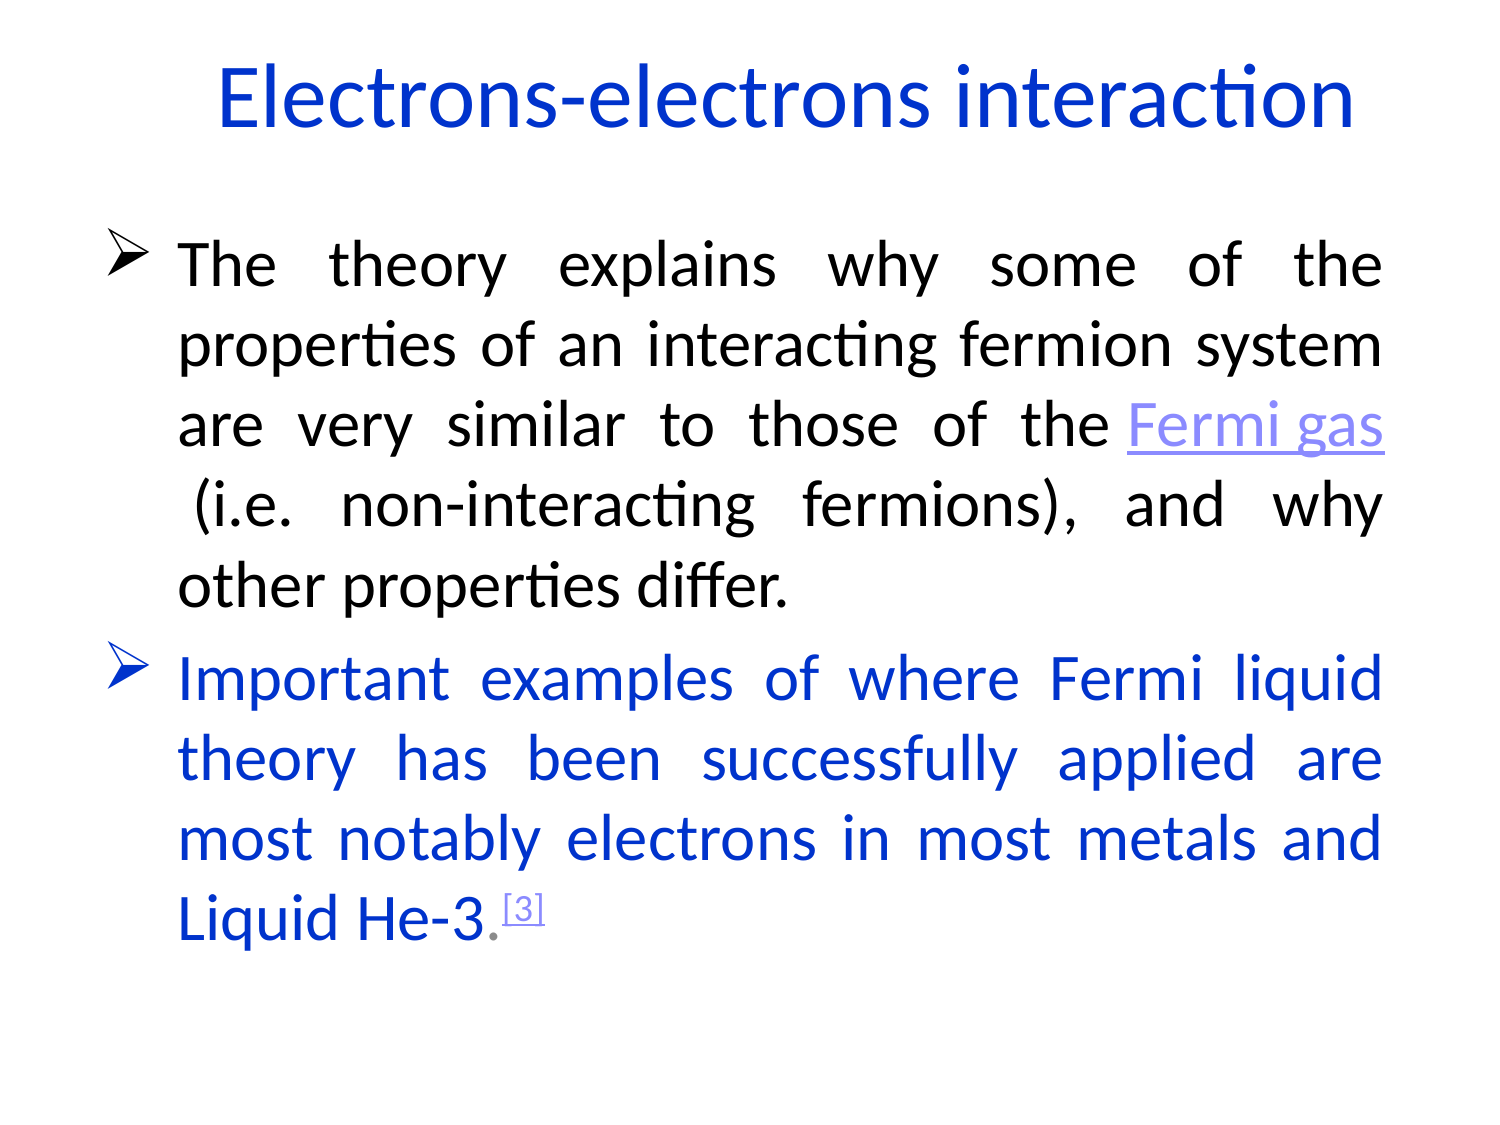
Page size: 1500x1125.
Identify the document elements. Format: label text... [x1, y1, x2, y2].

title Electrons-electrons interaction [150, 6, 1425, 175]
subtitle The theory explains why some of the properties of an interacting fermion system are very similar to those of the Fermi gas (i.e. non-interacting fermions), and why other properties differ. Important examples of where Fermi liquid theory has been successfully applied are most notably electrons in most metals and Liquid He-3.[3] [87, 212, 1400, 1088]
